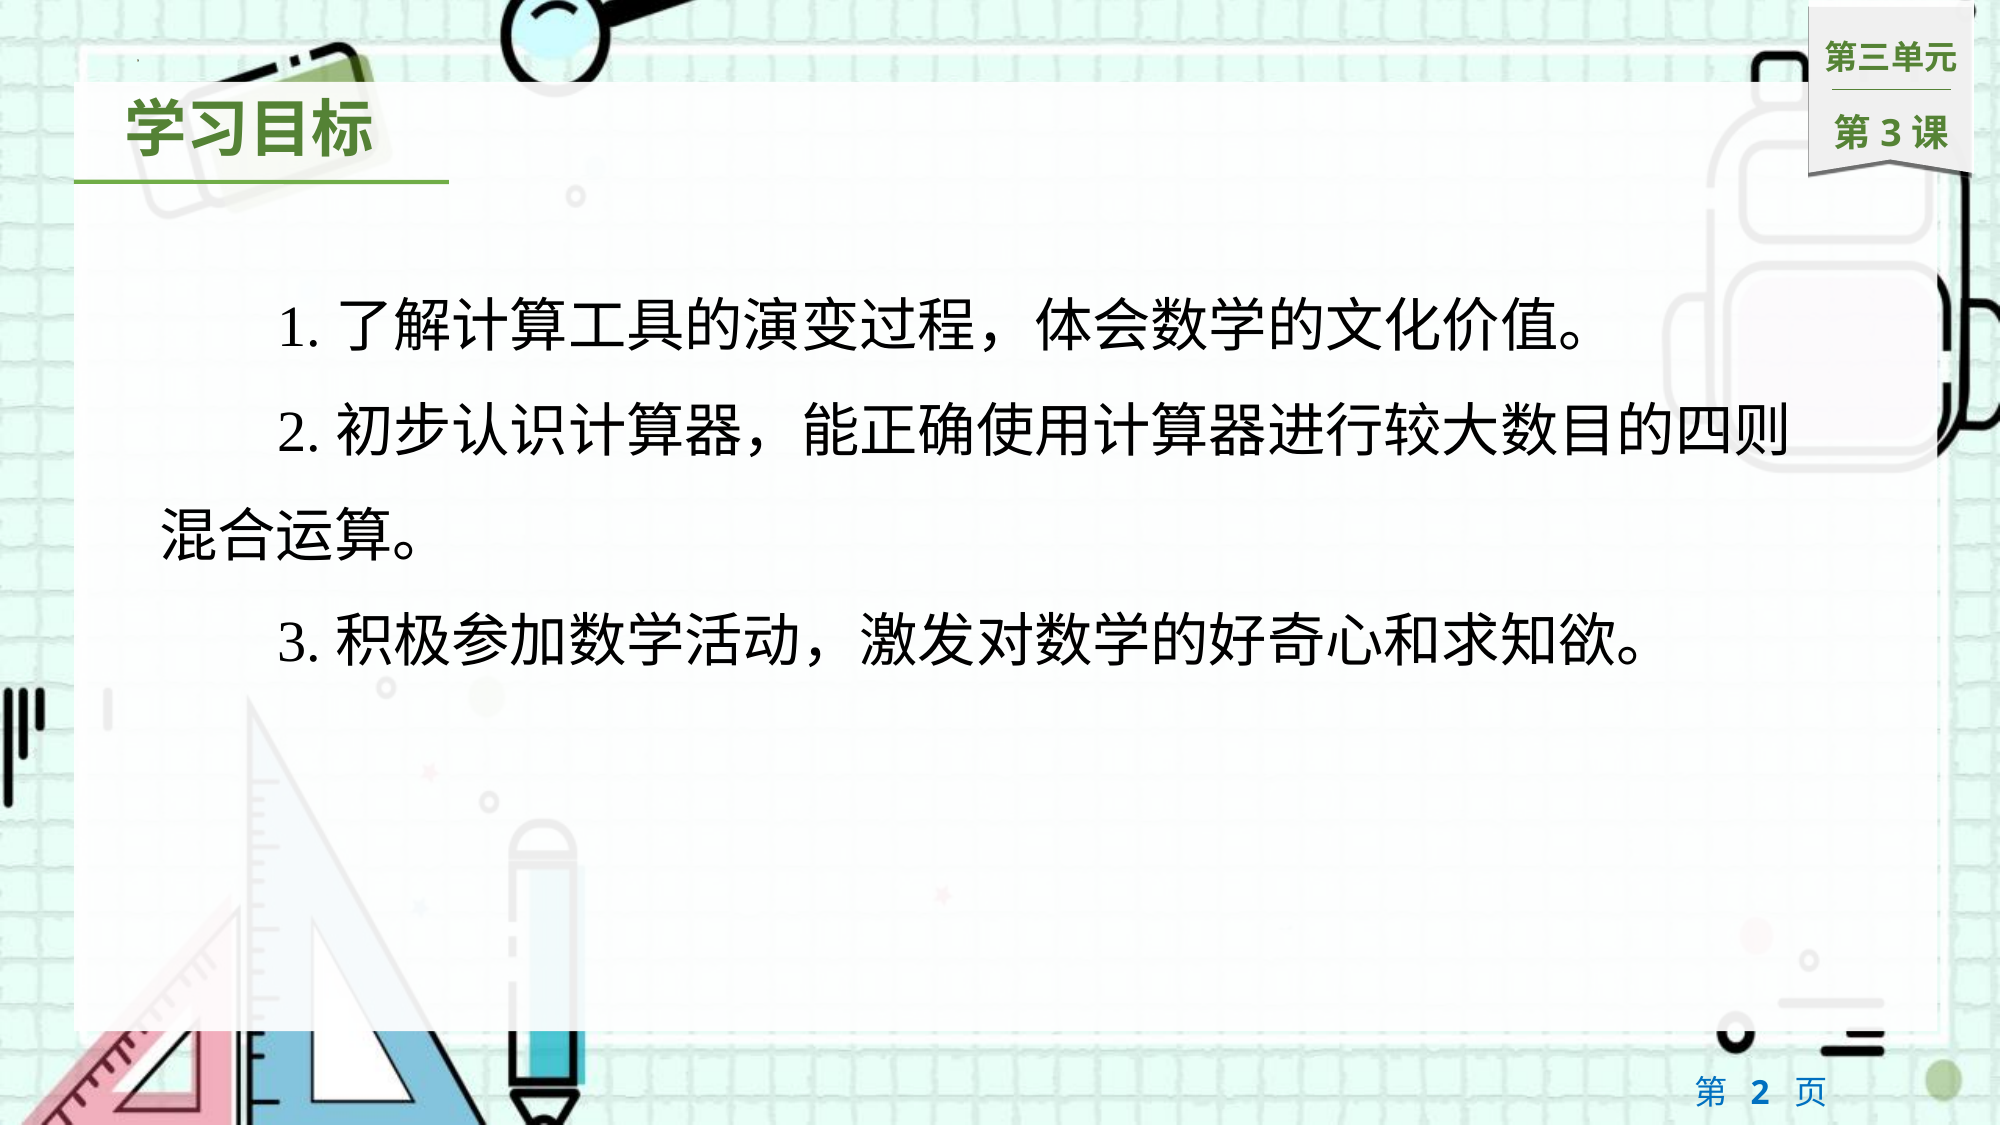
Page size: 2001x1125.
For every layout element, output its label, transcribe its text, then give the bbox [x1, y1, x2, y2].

list 1.了解计算工具的演变过程，体会数学的文化价值。 2.初步认识计算器，能正确使用计算器进行较大数目的四则混合运算。 3.积极参加数学活动，激发对数学的好奇心和求知欲。 [144, 246, 1844, 985]
picture [1938, 168, 1971, 176]
picture [0, 0, 2000, 1125]
